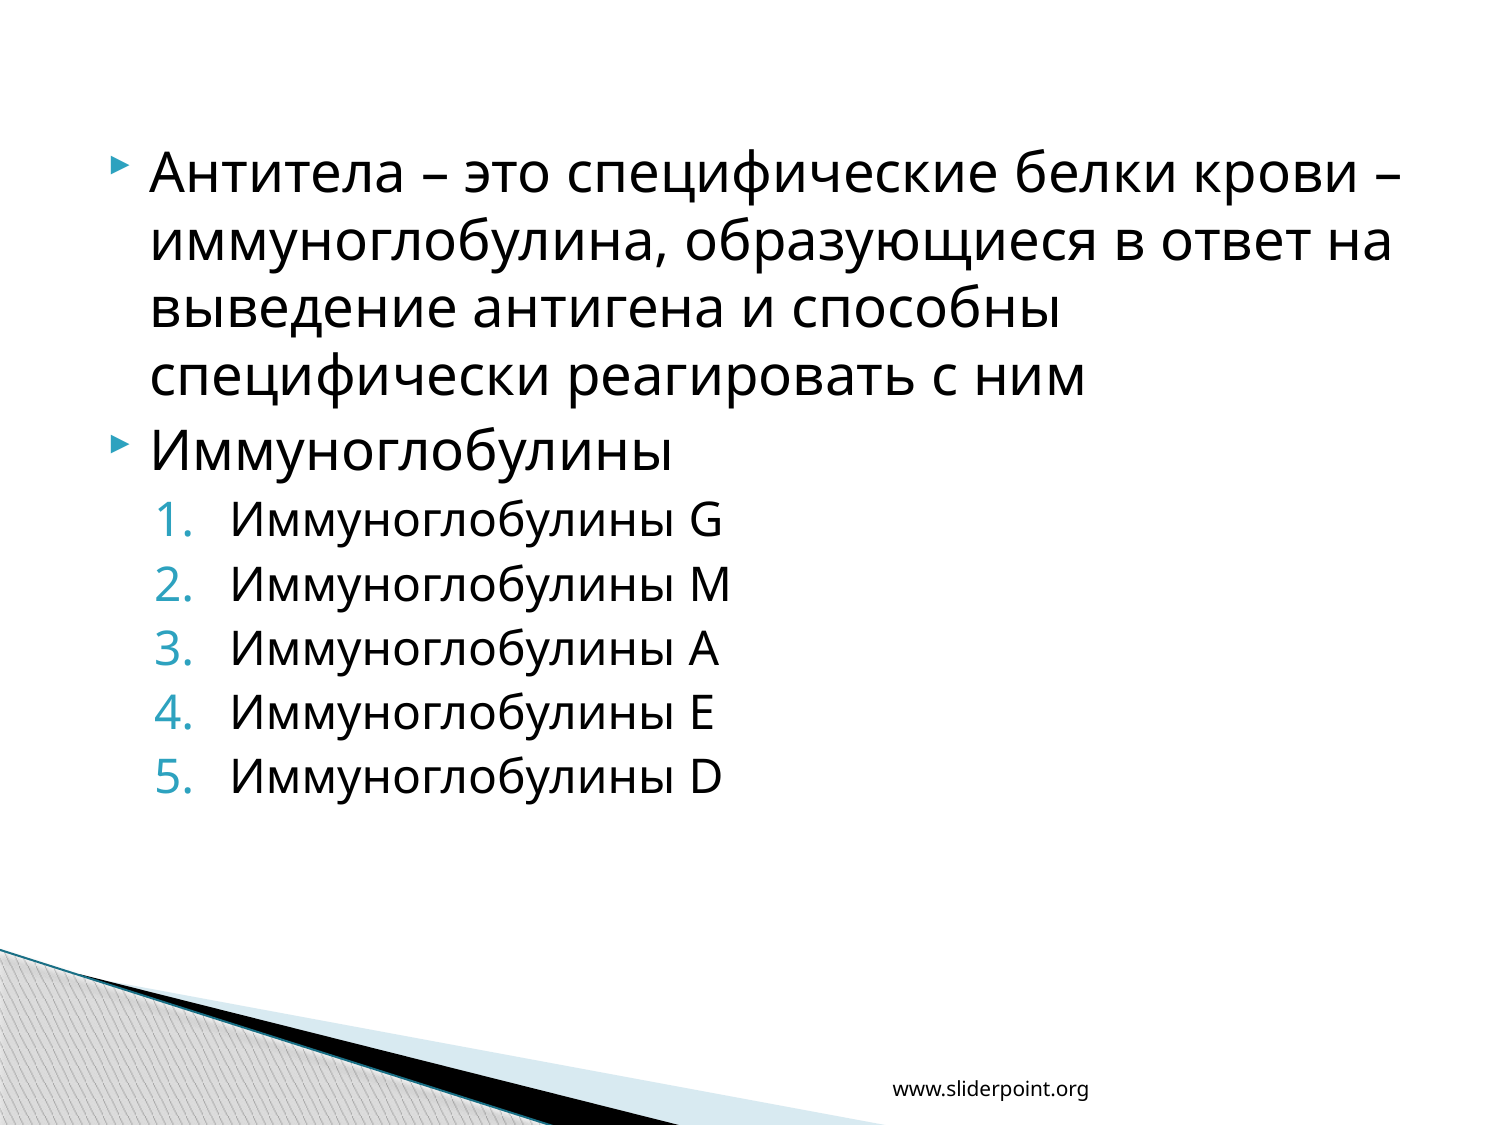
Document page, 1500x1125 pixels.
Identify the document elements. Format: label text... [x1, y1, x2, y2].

footer www.sliderpoint.org [718, 1051, 1105, 1112]
list Антитела – это специфические белки крови – иммуноглобулина, образующиеся в ответ на выведение антигена и способны специфически реагировать с ним Иммуноглобулины Иммуноглобулины G Иммуноглобулины M Иммуноглобулины A Иммуноглобулины E Иммуноглобулины D [75, 128, 1425, 986]
